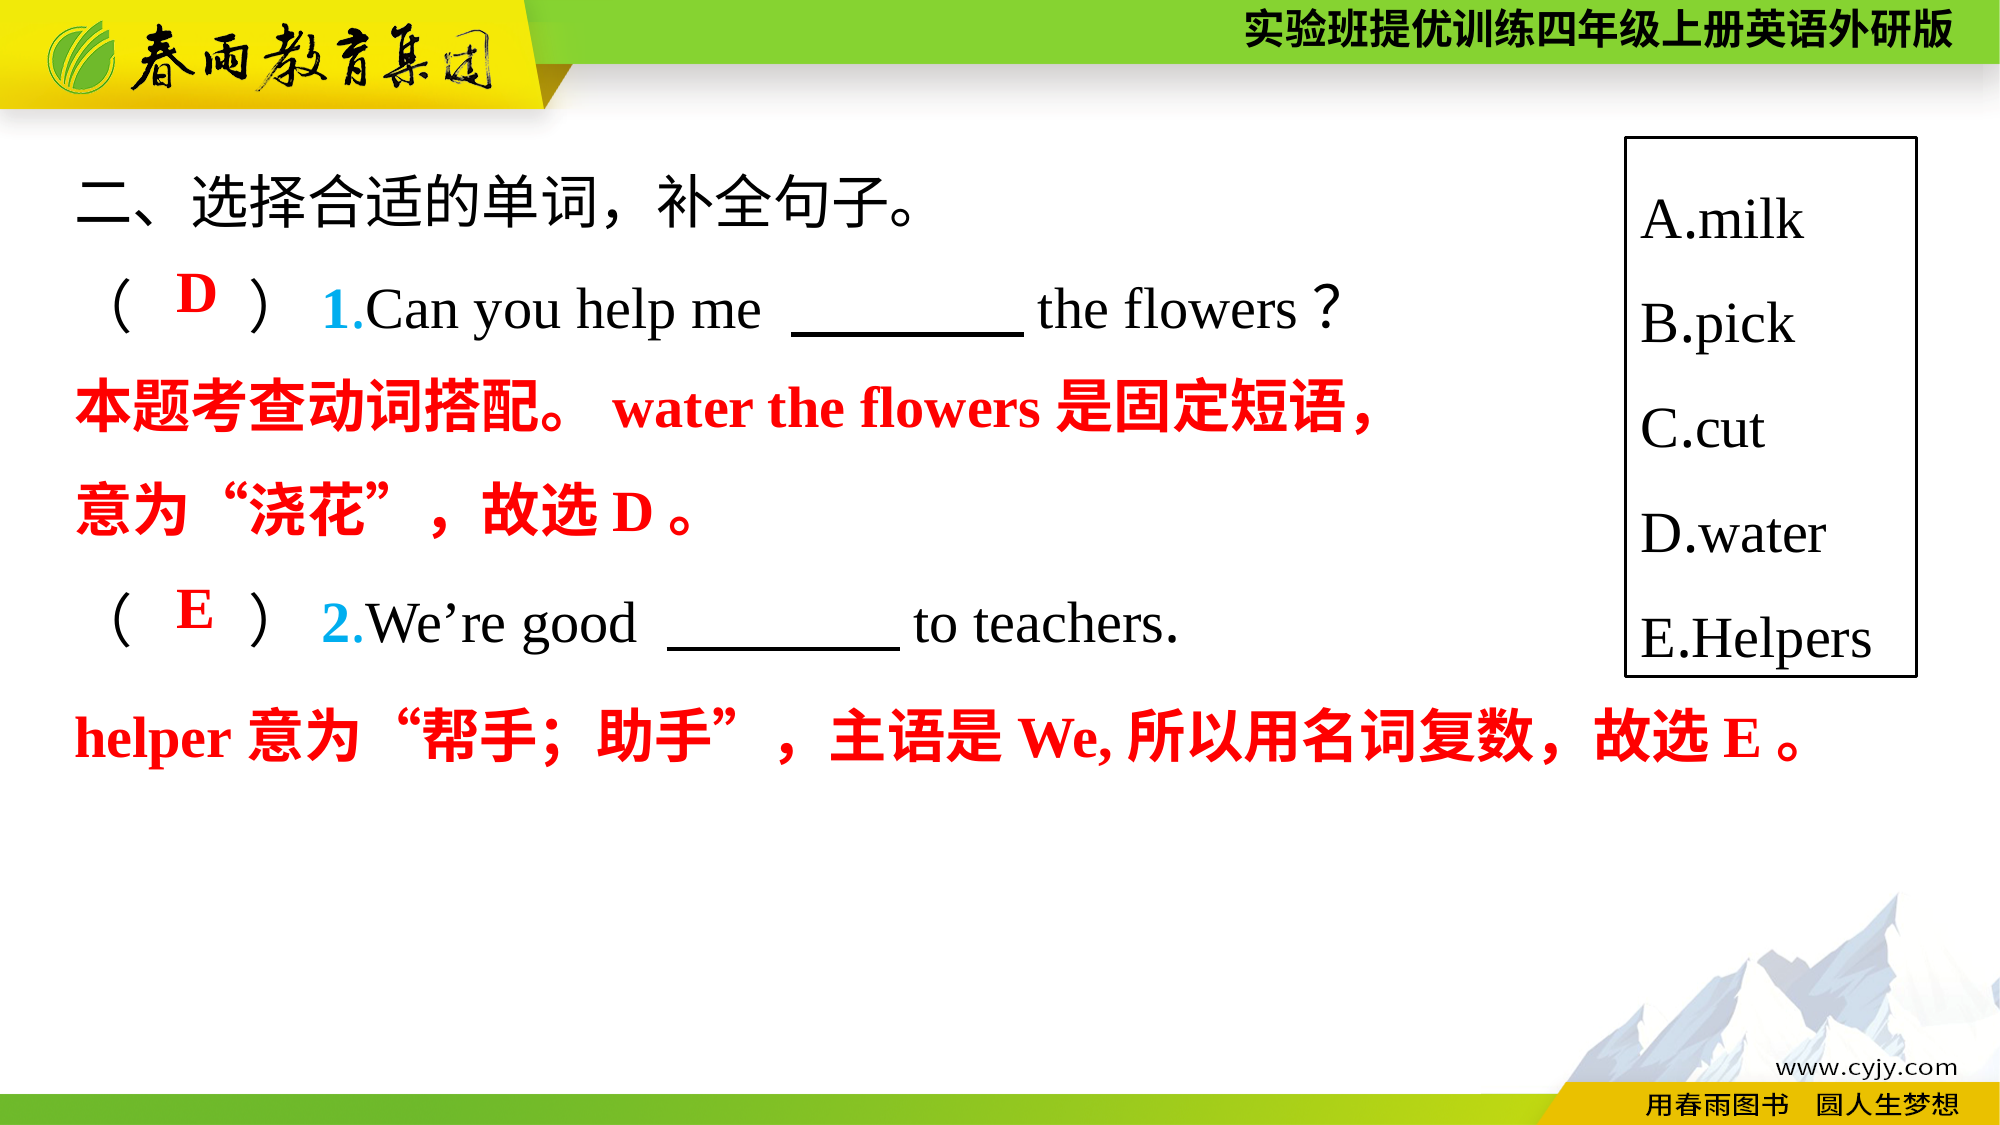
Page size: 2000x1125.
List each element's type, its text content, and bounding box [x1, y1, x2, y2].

text_box E [161, 562, 231, 648]
text_box helper意为“帮手；助手”，主语是We,所以用名词复数，故选E。 [59, 656, 1944, 777]
text_box 本题考查动词搭配。water the flowers是固定短语， 意为“浇花”，故选D。 [59, 326, 1437, 552]
list 二、选择合适的单词，补全句子。 （ ）1.Can you help me the flowers？ （ ）2.We’re good to teachers. [59, 122, 1944, 656]
text_box D [161, 246, 234, 326]
picture [0, 0, 2000, 1125]
text_box A.milk B.pick C.cut D.water E.Helpers [1625, 137, 1917, 656]
